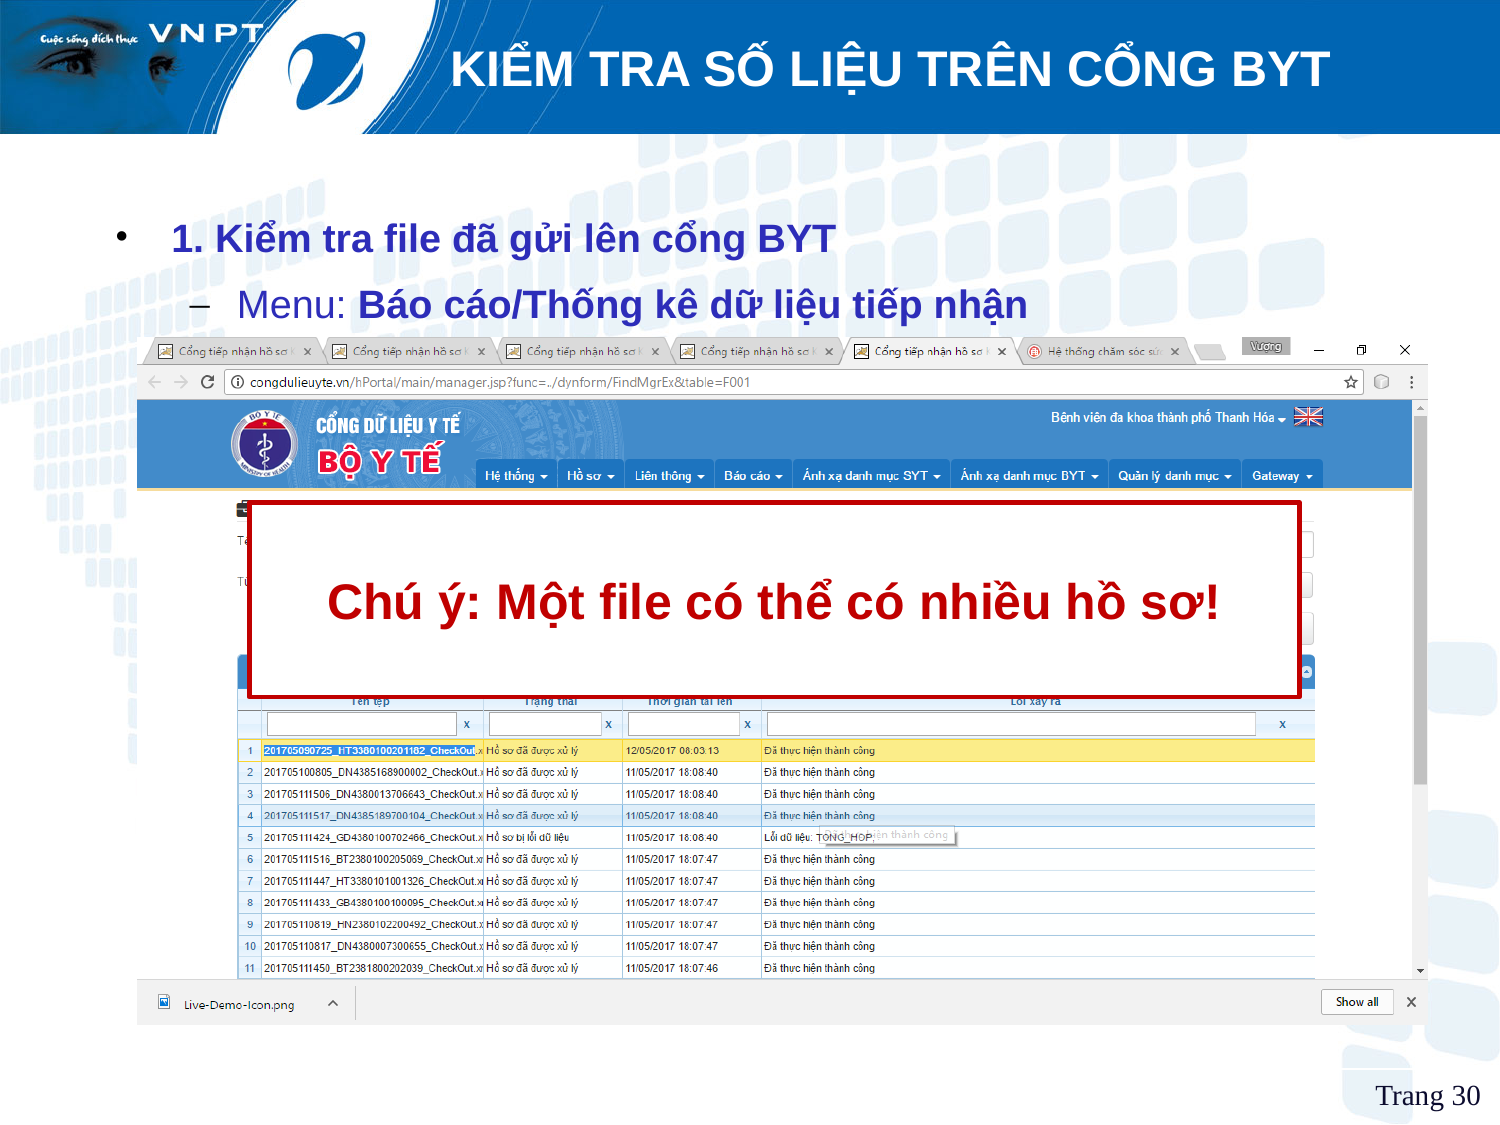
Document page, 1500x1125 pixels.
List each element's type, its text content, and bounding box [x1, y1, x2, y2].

title KIỂM TRA SỐ LIỆU TRÊN CỔNG BYT [437, 0, 1496, 133]
list 1. Kiểm tra file đã gửi lên cổng BYT Menu: Báo cáo/Thống kê dữ liệu tiếp nhận Tại đây cho ta biết số file đã được gửi lên cổng trong một khoảng thời gian tùy chọn. [102, 187, 1423, 1025]
picture [0, 0, 1500, 1125]
slide_number Trang 30 [1242, 1068, 1497, 1125]
